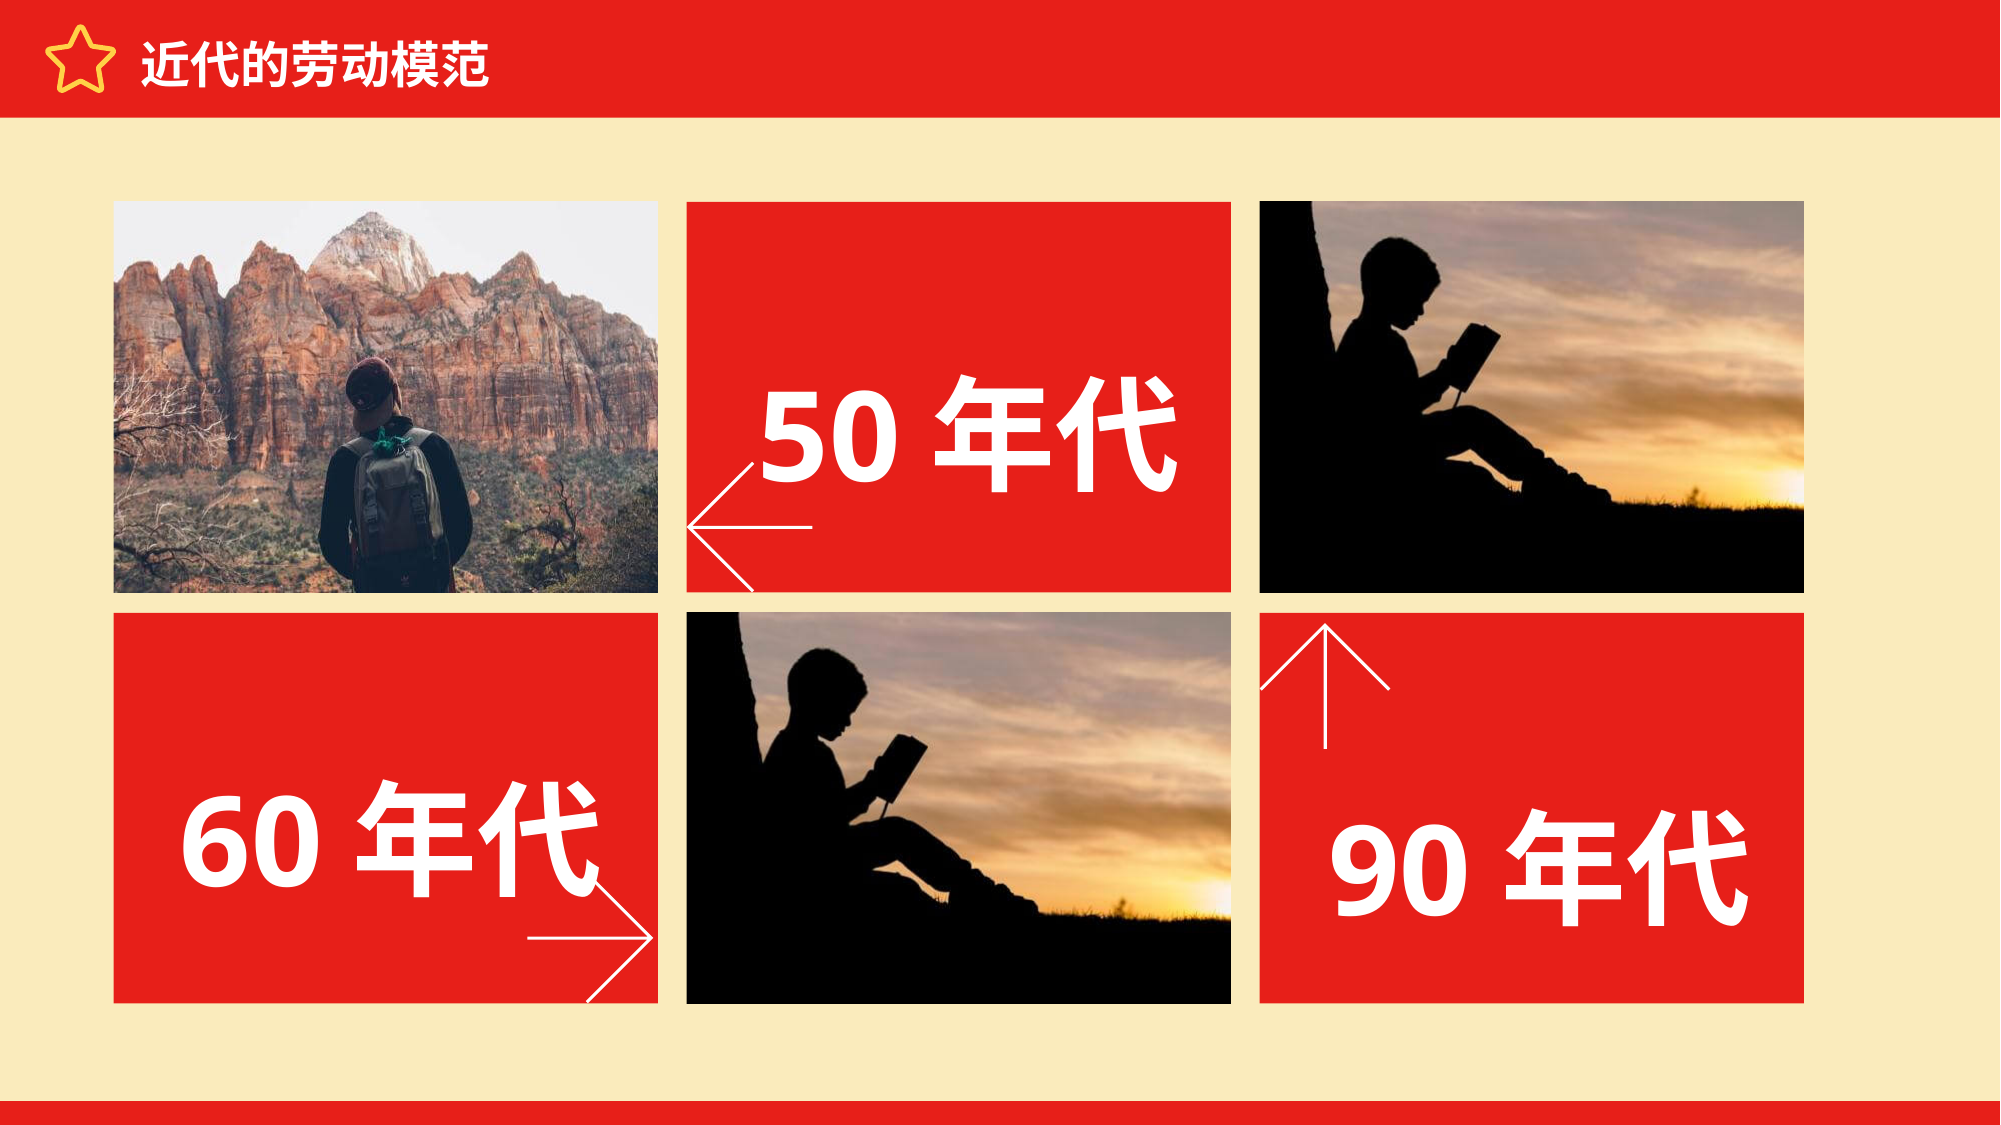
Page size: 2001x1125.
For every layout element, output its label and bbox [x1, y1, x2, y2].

text_box [0, 0, 2000, 1125]
